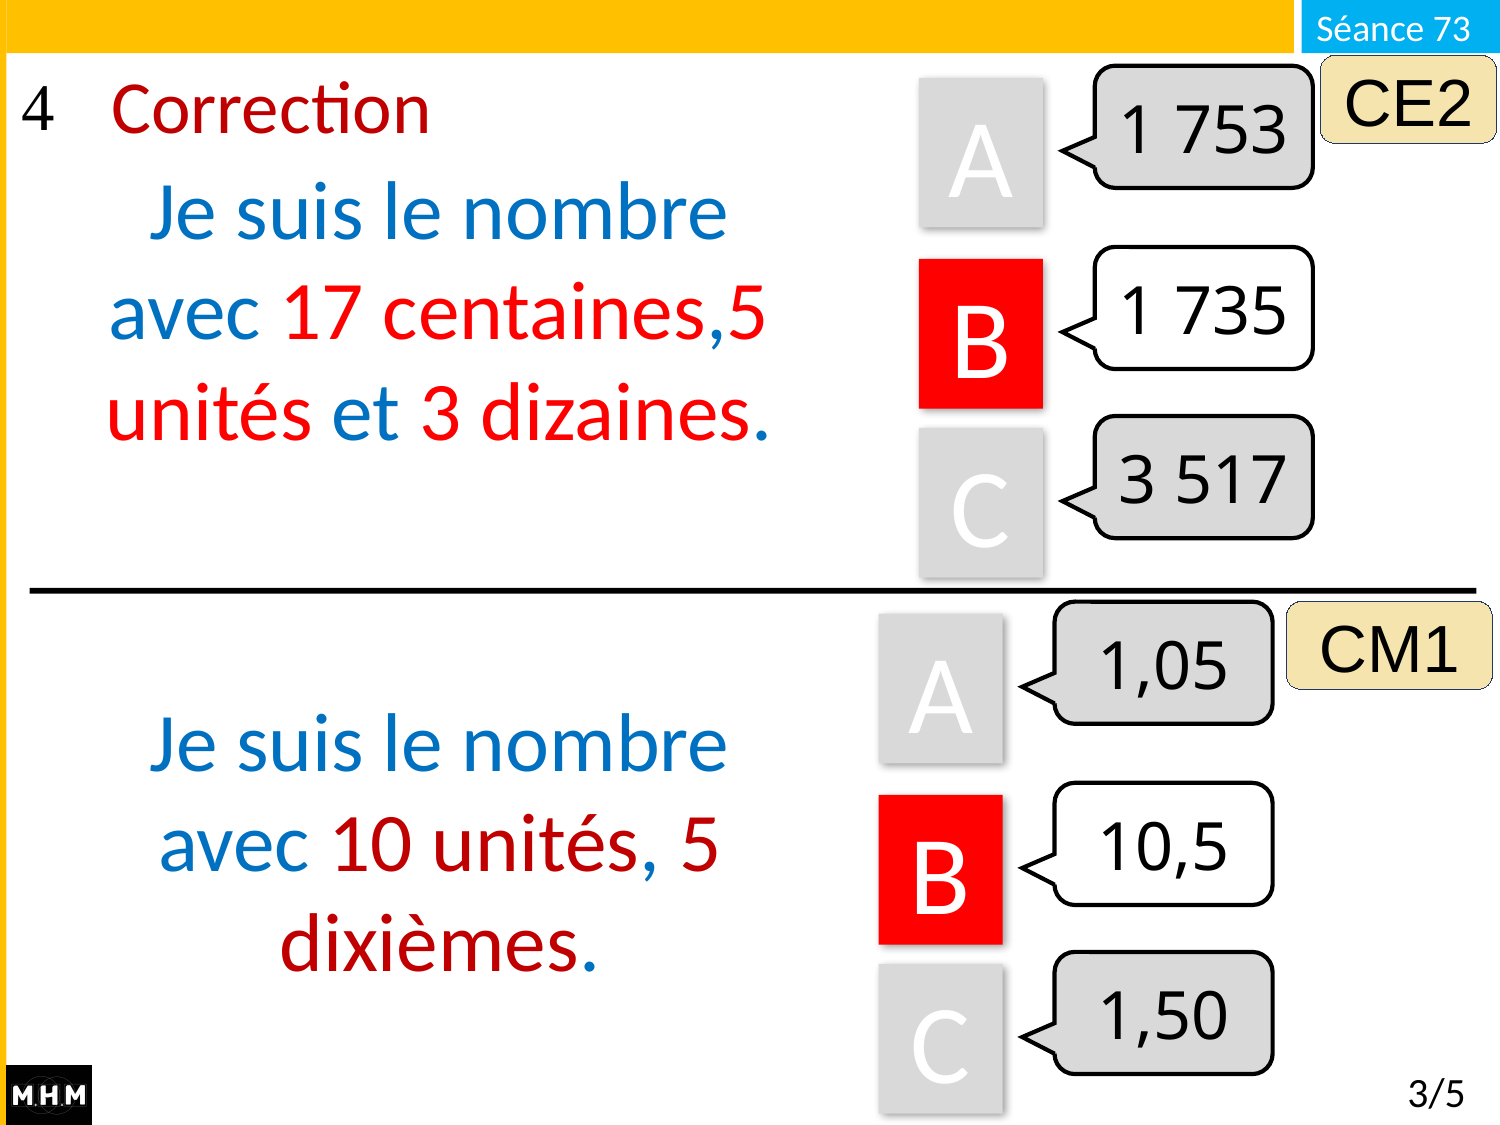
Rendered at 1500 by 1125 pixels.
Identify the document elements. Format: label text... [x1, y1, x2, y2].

text_box CM1 [1286, 601, 1493, 690]
text_box 3 517 [1057, 413, 1315, 541]
text_box 10,5 [1017, 780, 1275, 908]
text_box Je suis le nombre avec 10 unités, 5 dixièmes. [74, 680, 805, 996]
text_box C [878, 963, 1003, 1114]
text_box Je suis le nombre avec 17 centaines,5 unités et 3 dizaines. [73, 149, 805, 464]
list 3/5 [1373, 1064, 1500, 1125]
text_box B [918, 258, 1043, 409]
text_box 1 753 [1057, 63, 1315, 191]
text_box 1 735 [1057, 244, 1315, 372]
text_box C [918, 427, 1043, 578]
text_box 1,05 [1017, 599, 1275, 726]
text_box CE2 [1320, 55, 1497, 144]
title Correction [96, 60, 1391, 160]
text_box A [878, 613, 1003, 764]
picture [6, 1065, 92, 1125]
text_box B [878, 794, 1003, 945]
text_box A [918, 77, 1043, 228]
text_box 1,50 [1017, 949, 1275, 1077]
